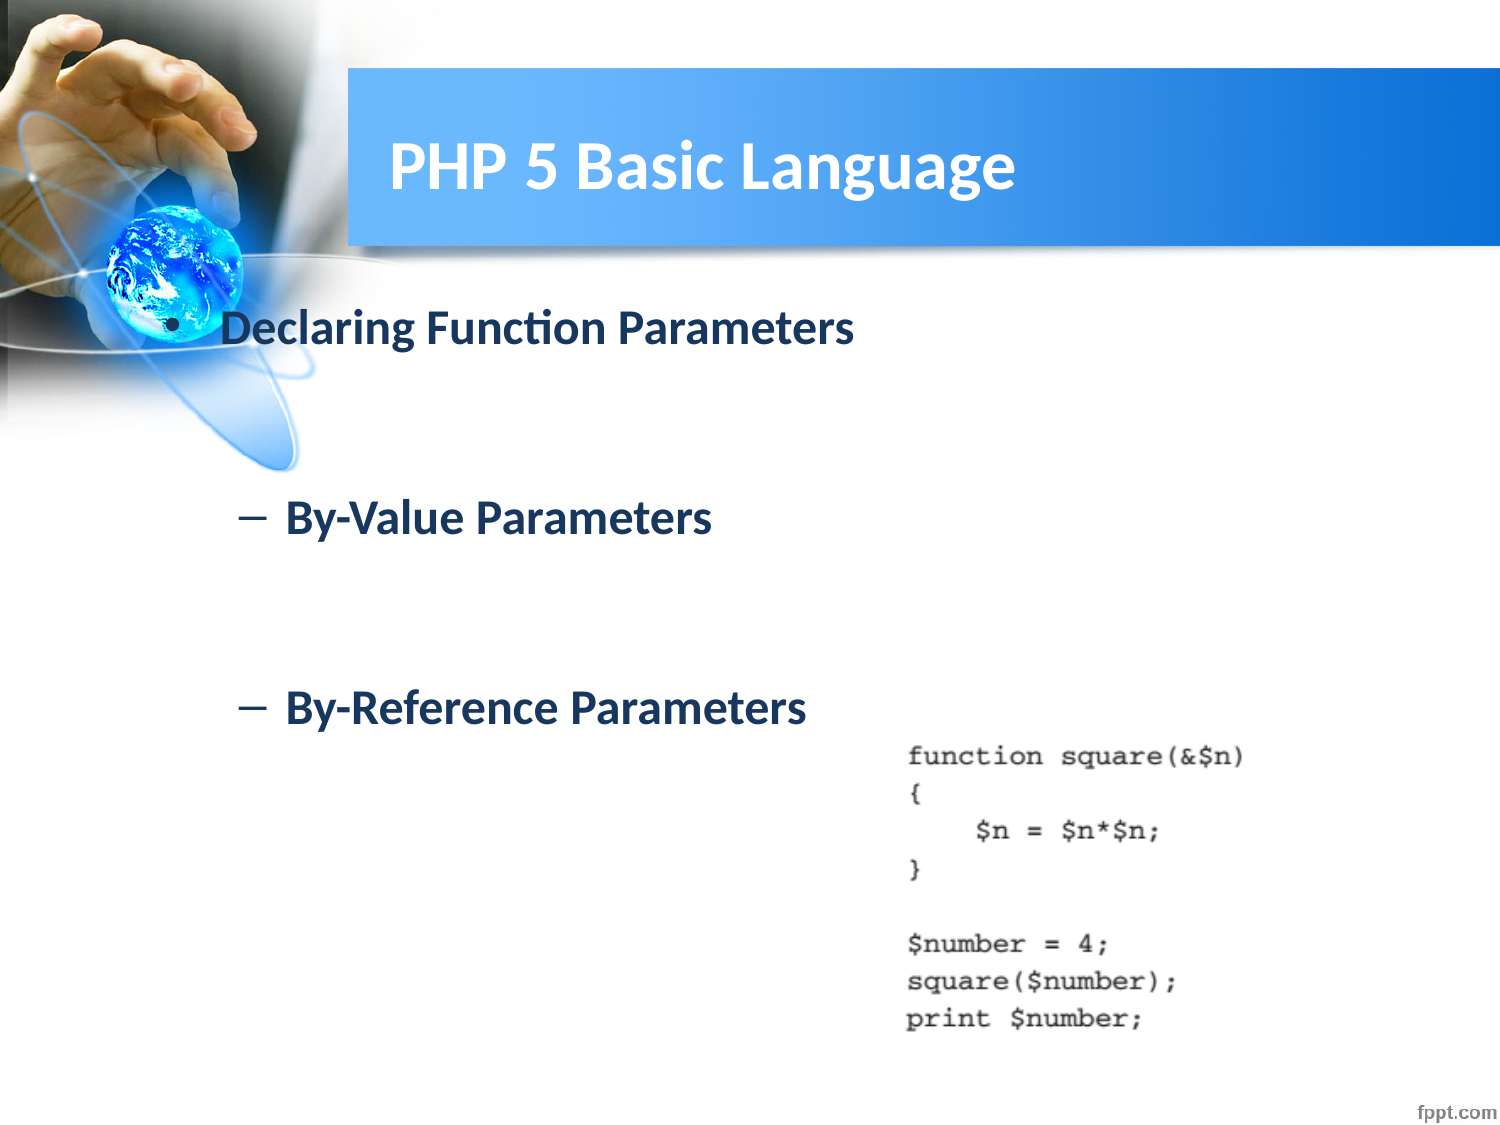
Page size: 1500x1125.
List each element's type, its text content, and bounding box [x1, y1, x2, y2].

list Declaring Function Parameters By-Value Parameters By-Reference Parameters [148, 286, 1477, 1039]
title PHP 5 Basic Language [374, 111, 1452, 212]
picture [0, 0, 1500, 1125]
